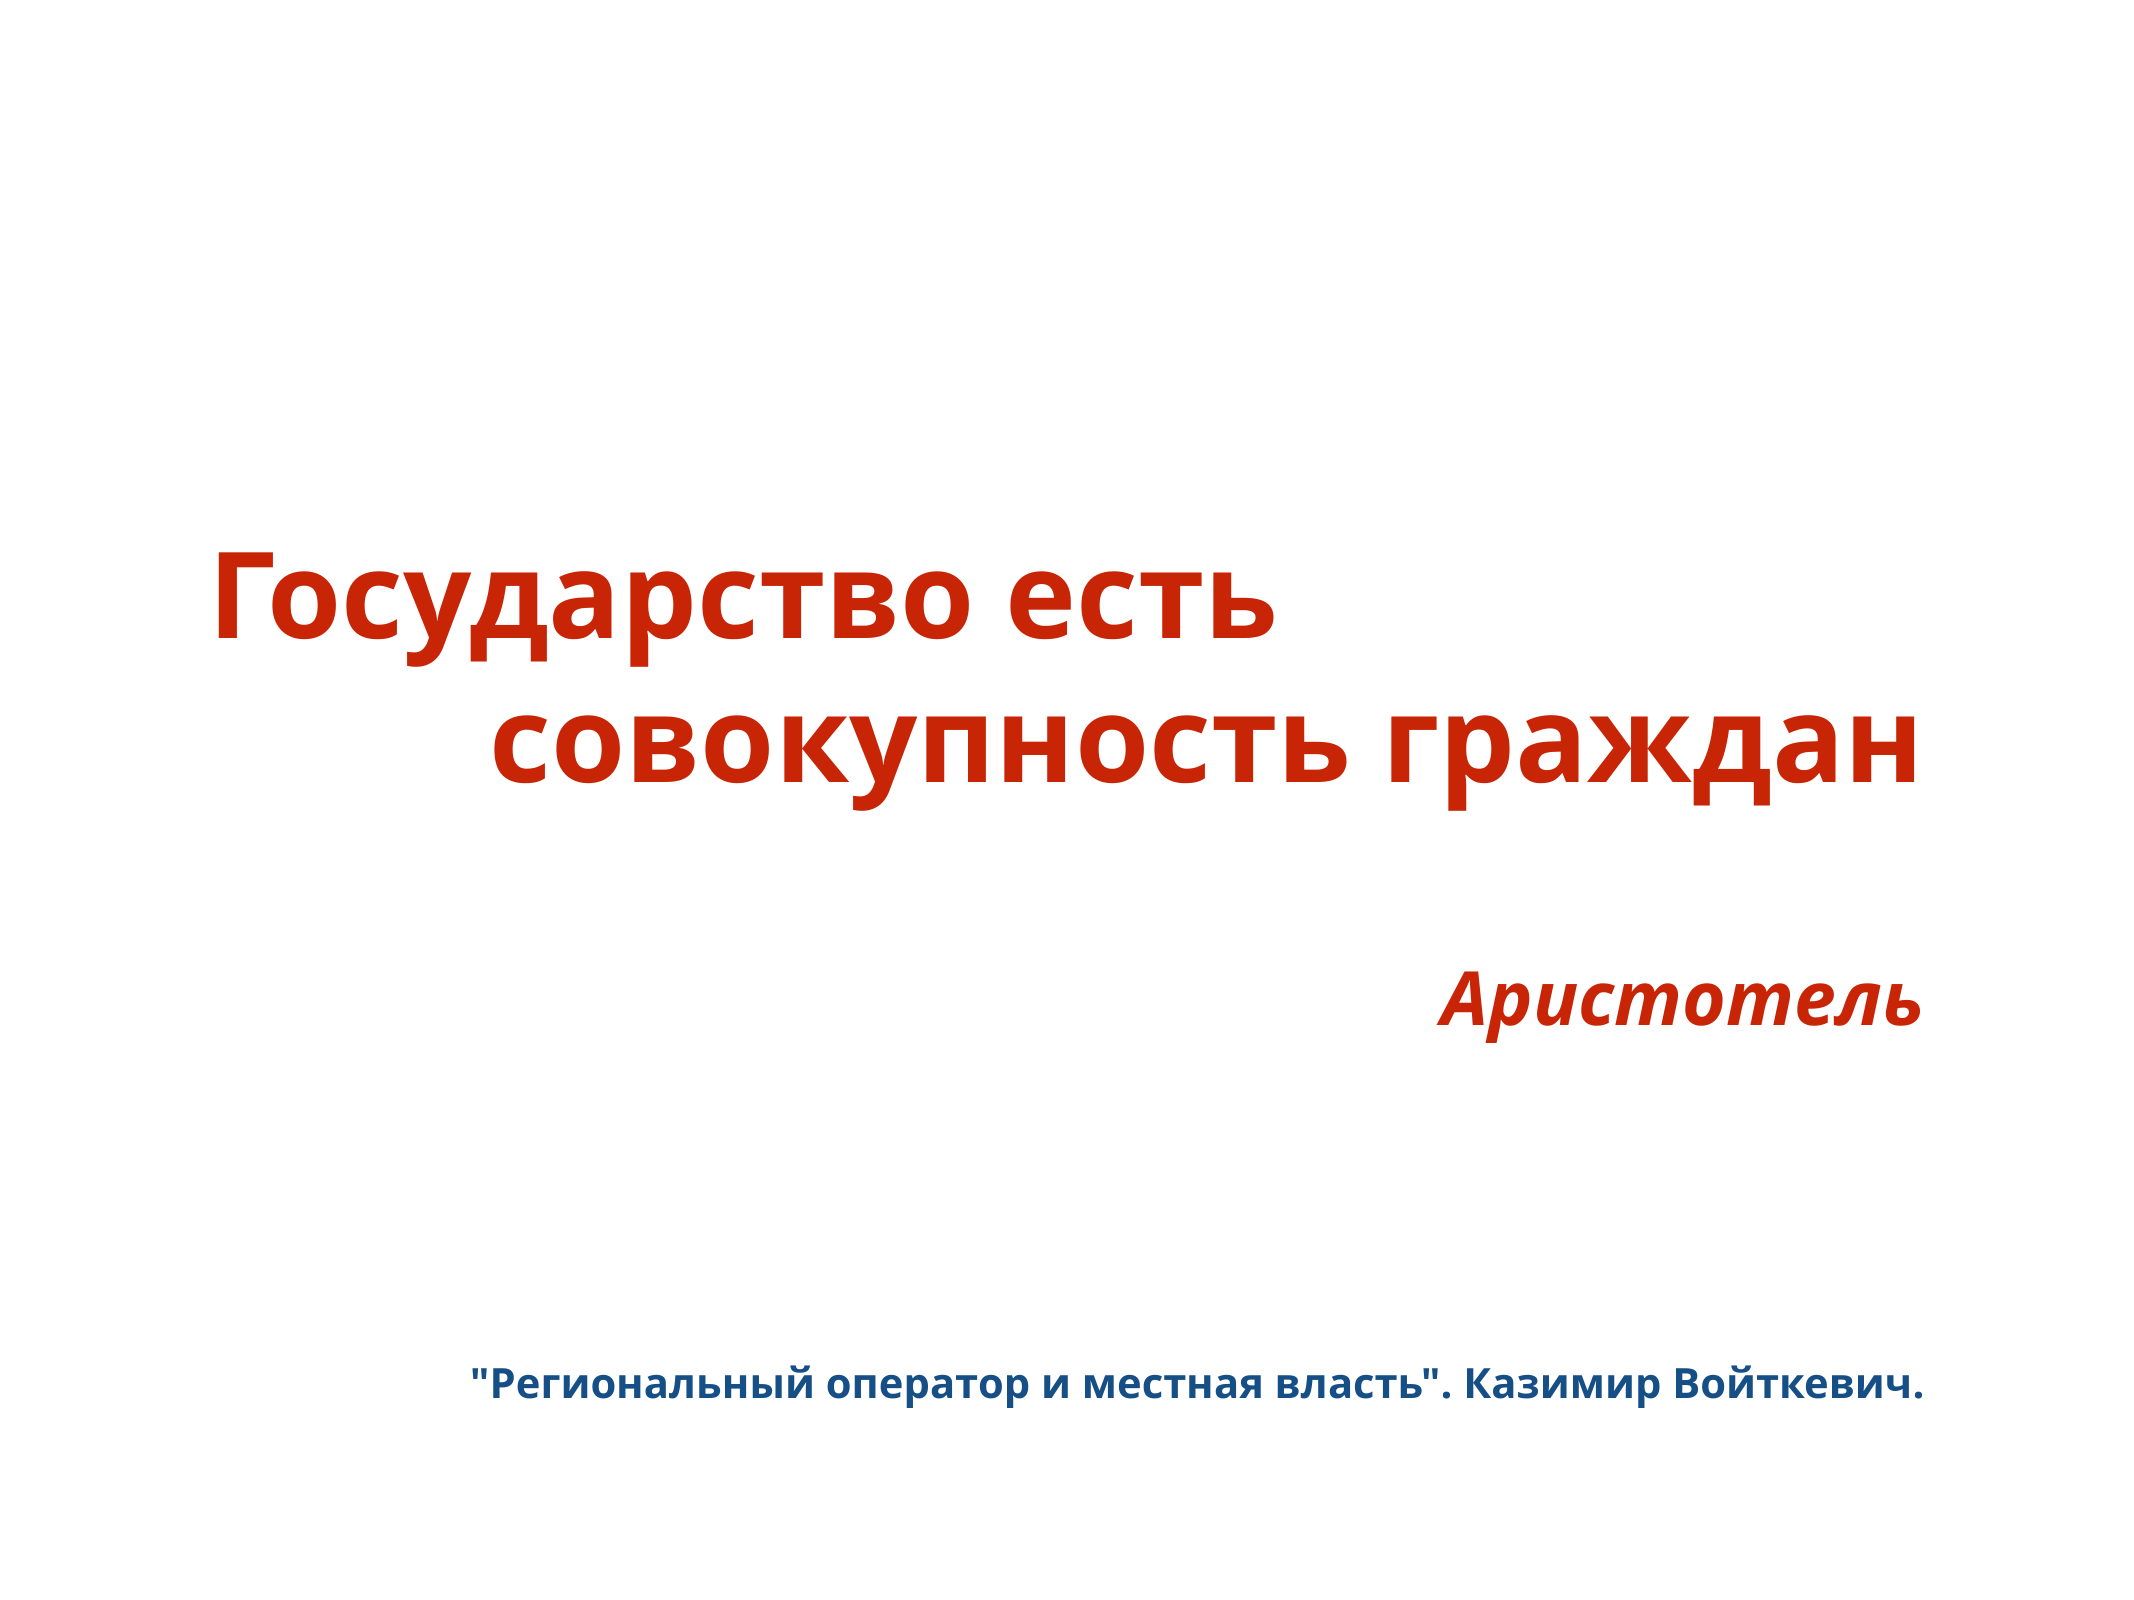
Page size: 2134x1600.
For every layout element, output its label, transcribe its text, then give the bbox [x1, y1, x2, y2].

title Государство есть совокупность граждан Аристотель [207, 498, 1926, 1041]
text_box "Региональный оператор и местная власть". Казимир Войткевич. [208, 1356, 1925, 1435]
